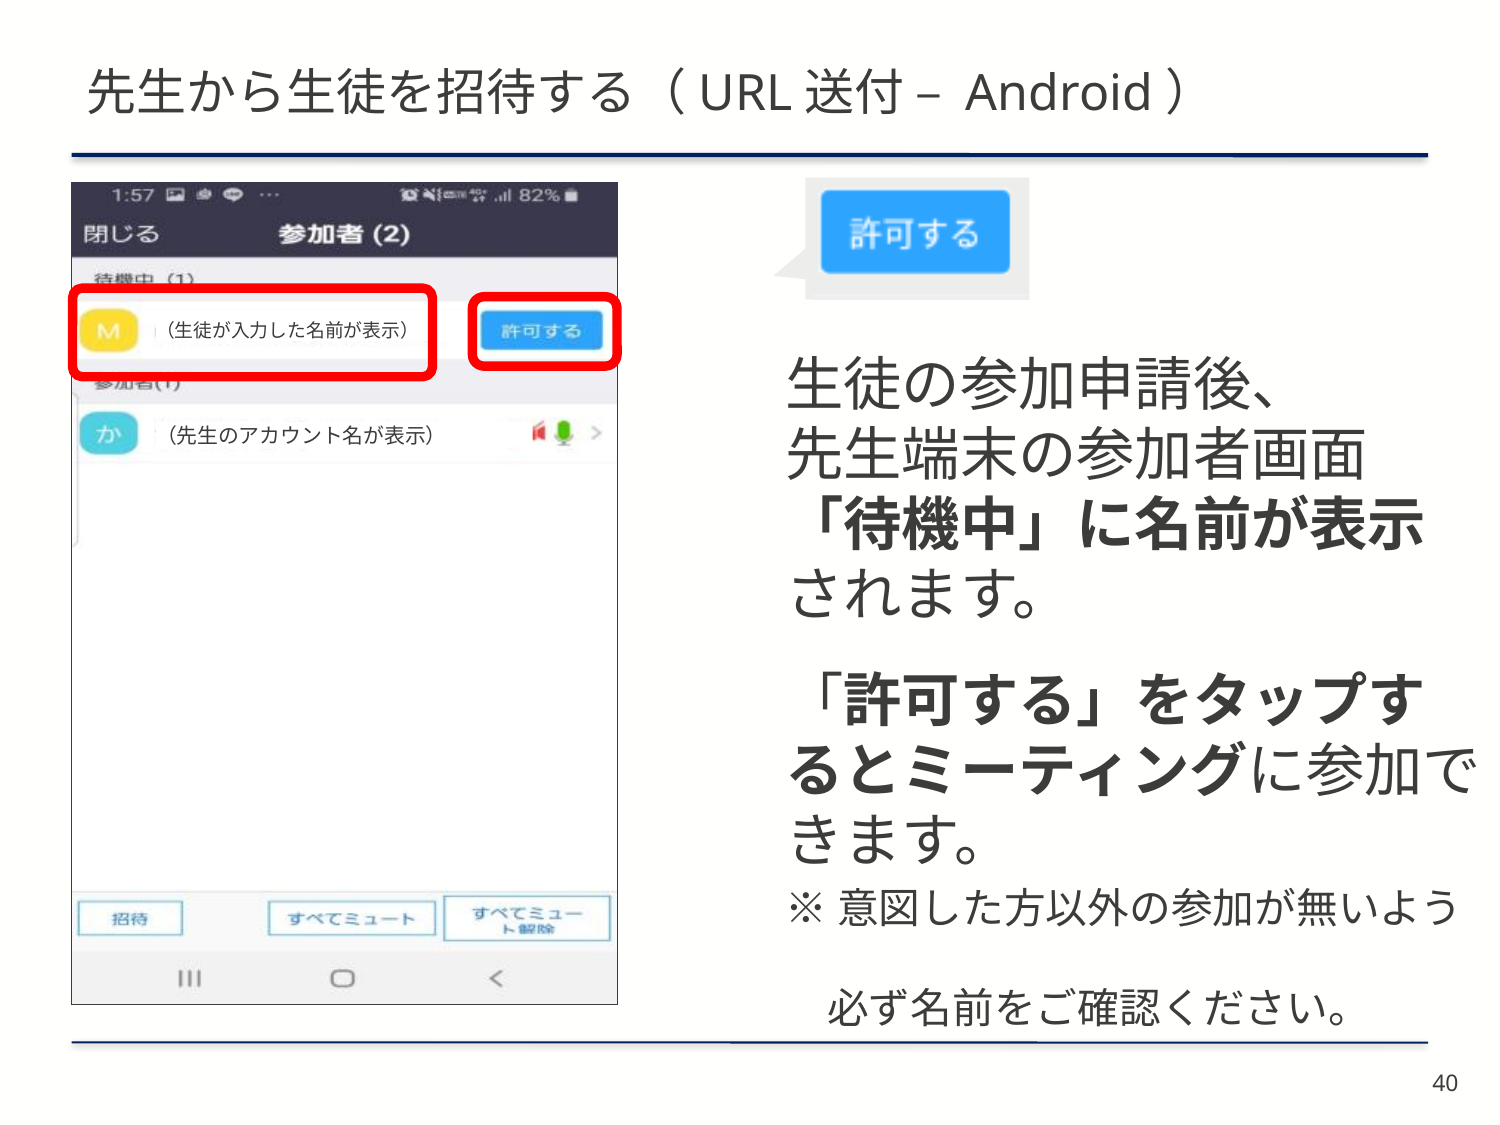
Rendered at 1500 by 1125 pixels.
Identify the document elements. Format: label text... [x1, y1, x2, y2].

picture [812, 180, 1030, 300]
text_box [771, 175, 1032, 302]
title 先生から生徒を招待する（URL送付 – Android） [71, 37, 1429, 143]
picture [71, 182, 618, 1005]
slide_number 40 [1417, 1055, 1489, 1113]
text_box 生徒の参加申請後、 先生端末の参加者画面 「待機中」に名前が表示されます。 「許可する」をタップするとミーティングに参加できます。 ※意図した方以外の参加が無いよう 必ず名前をご確認ください。 [779, 341, 1489, 1021]
